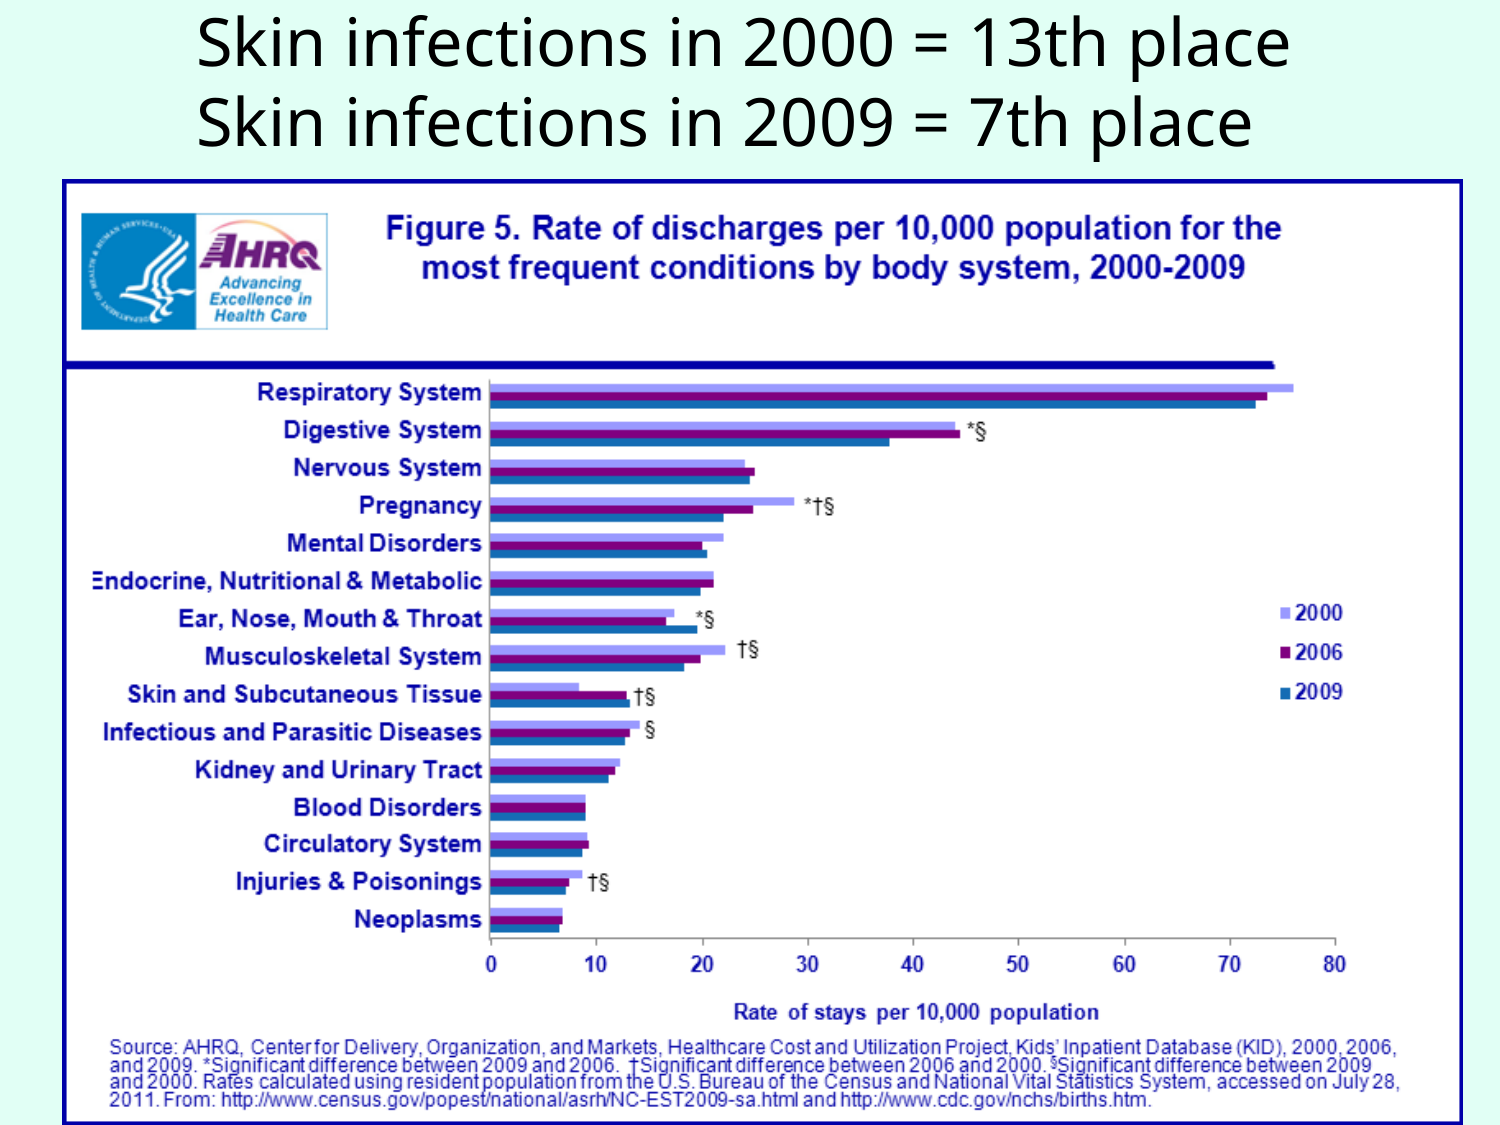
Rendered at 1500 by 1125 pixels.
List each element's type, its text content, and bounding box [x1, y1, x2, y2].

picture [62, 179, 1463, 1125]
text_box Skin infections in 2000 = 13th place Skin infections in 2009 = 7th place [181, 0, 1309, 167]
